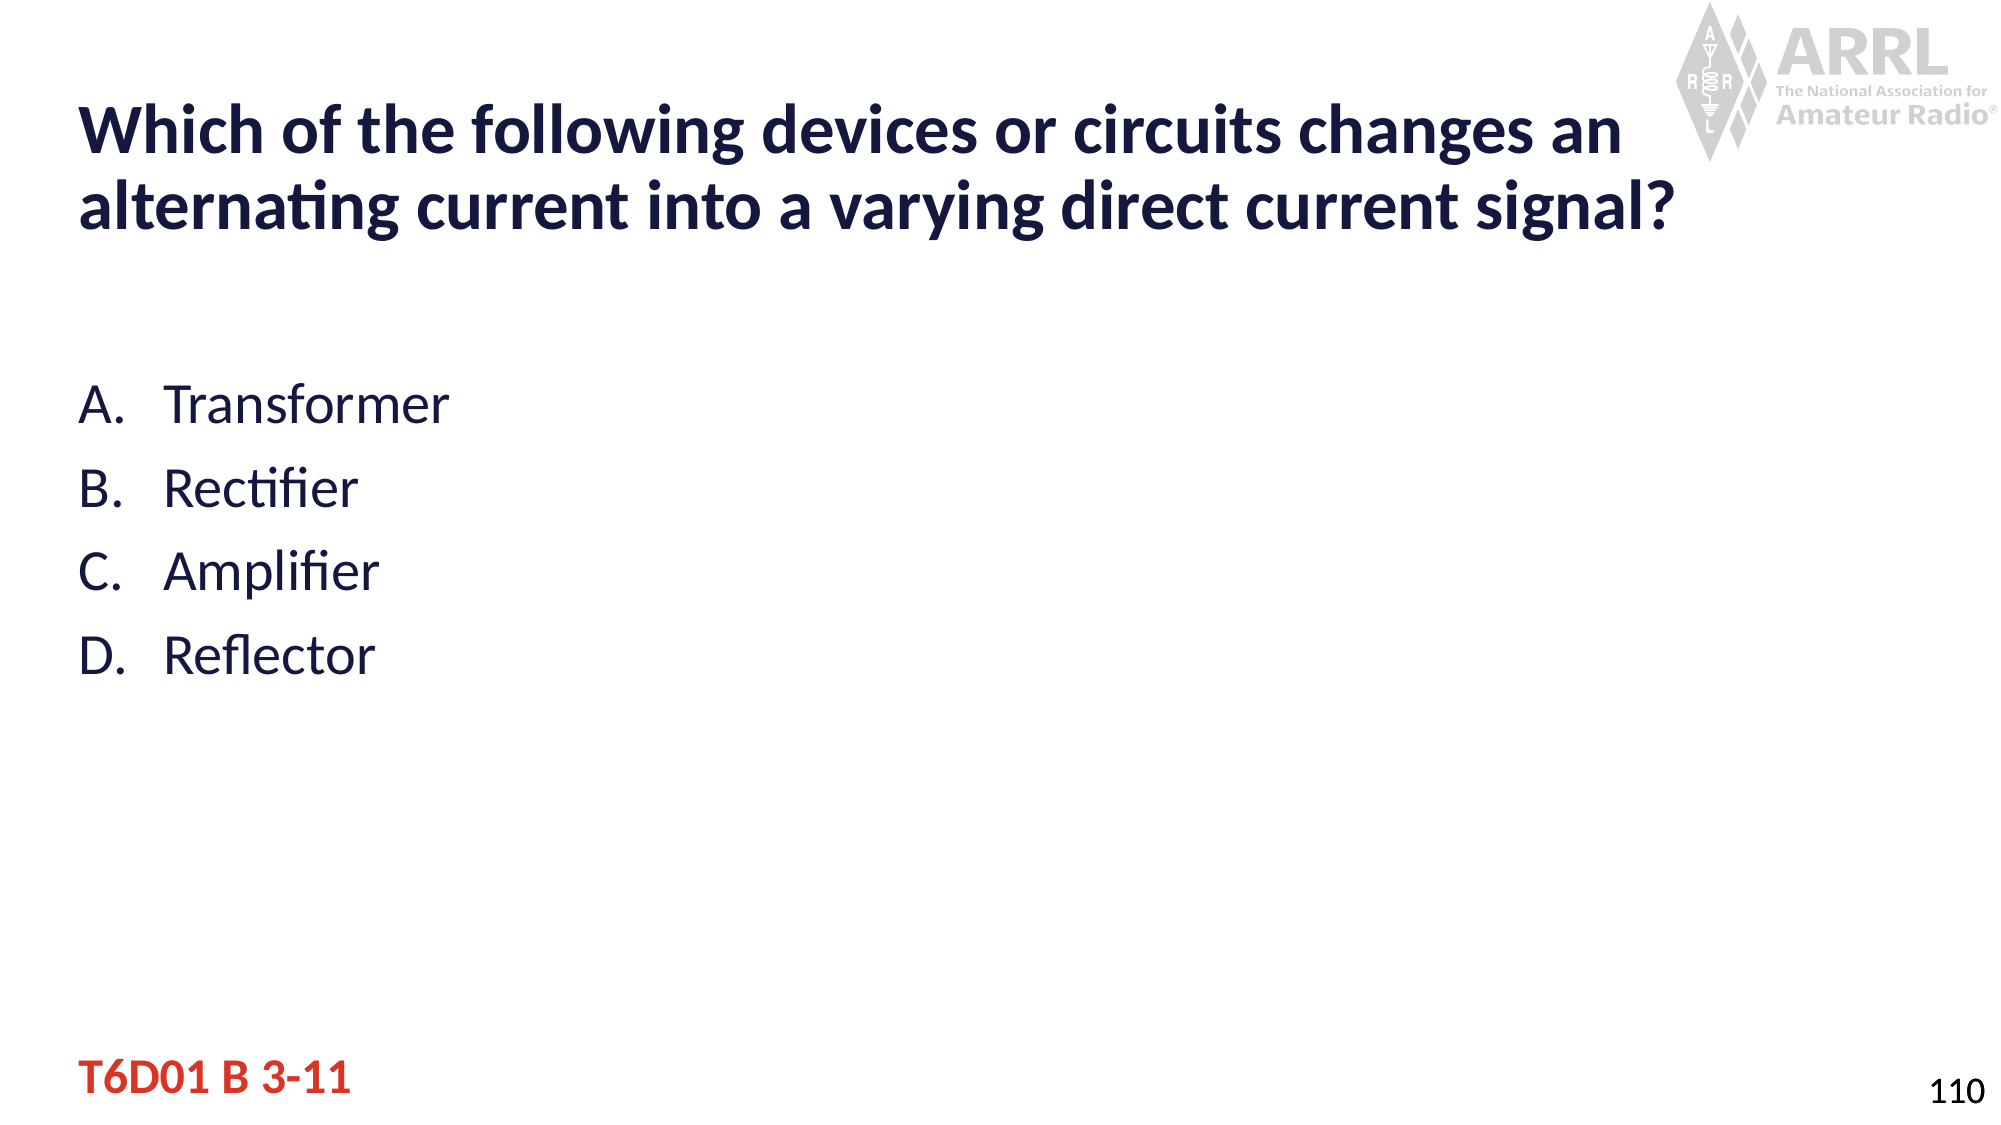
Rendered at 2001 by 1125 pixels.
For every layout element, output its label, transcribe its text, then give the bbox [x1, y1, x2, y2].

list Transformer Rectifier Amplifier Reflector [63, 365, 1863, 989]
picture [1674, 0, 2000, 164]
title Which of the following devices or circuits changes an alternating current into a varying direct current signal? [63, 59, 1863, 278]
text_box T6D01 B 3-11 [63, 1036, 921, 1112]
